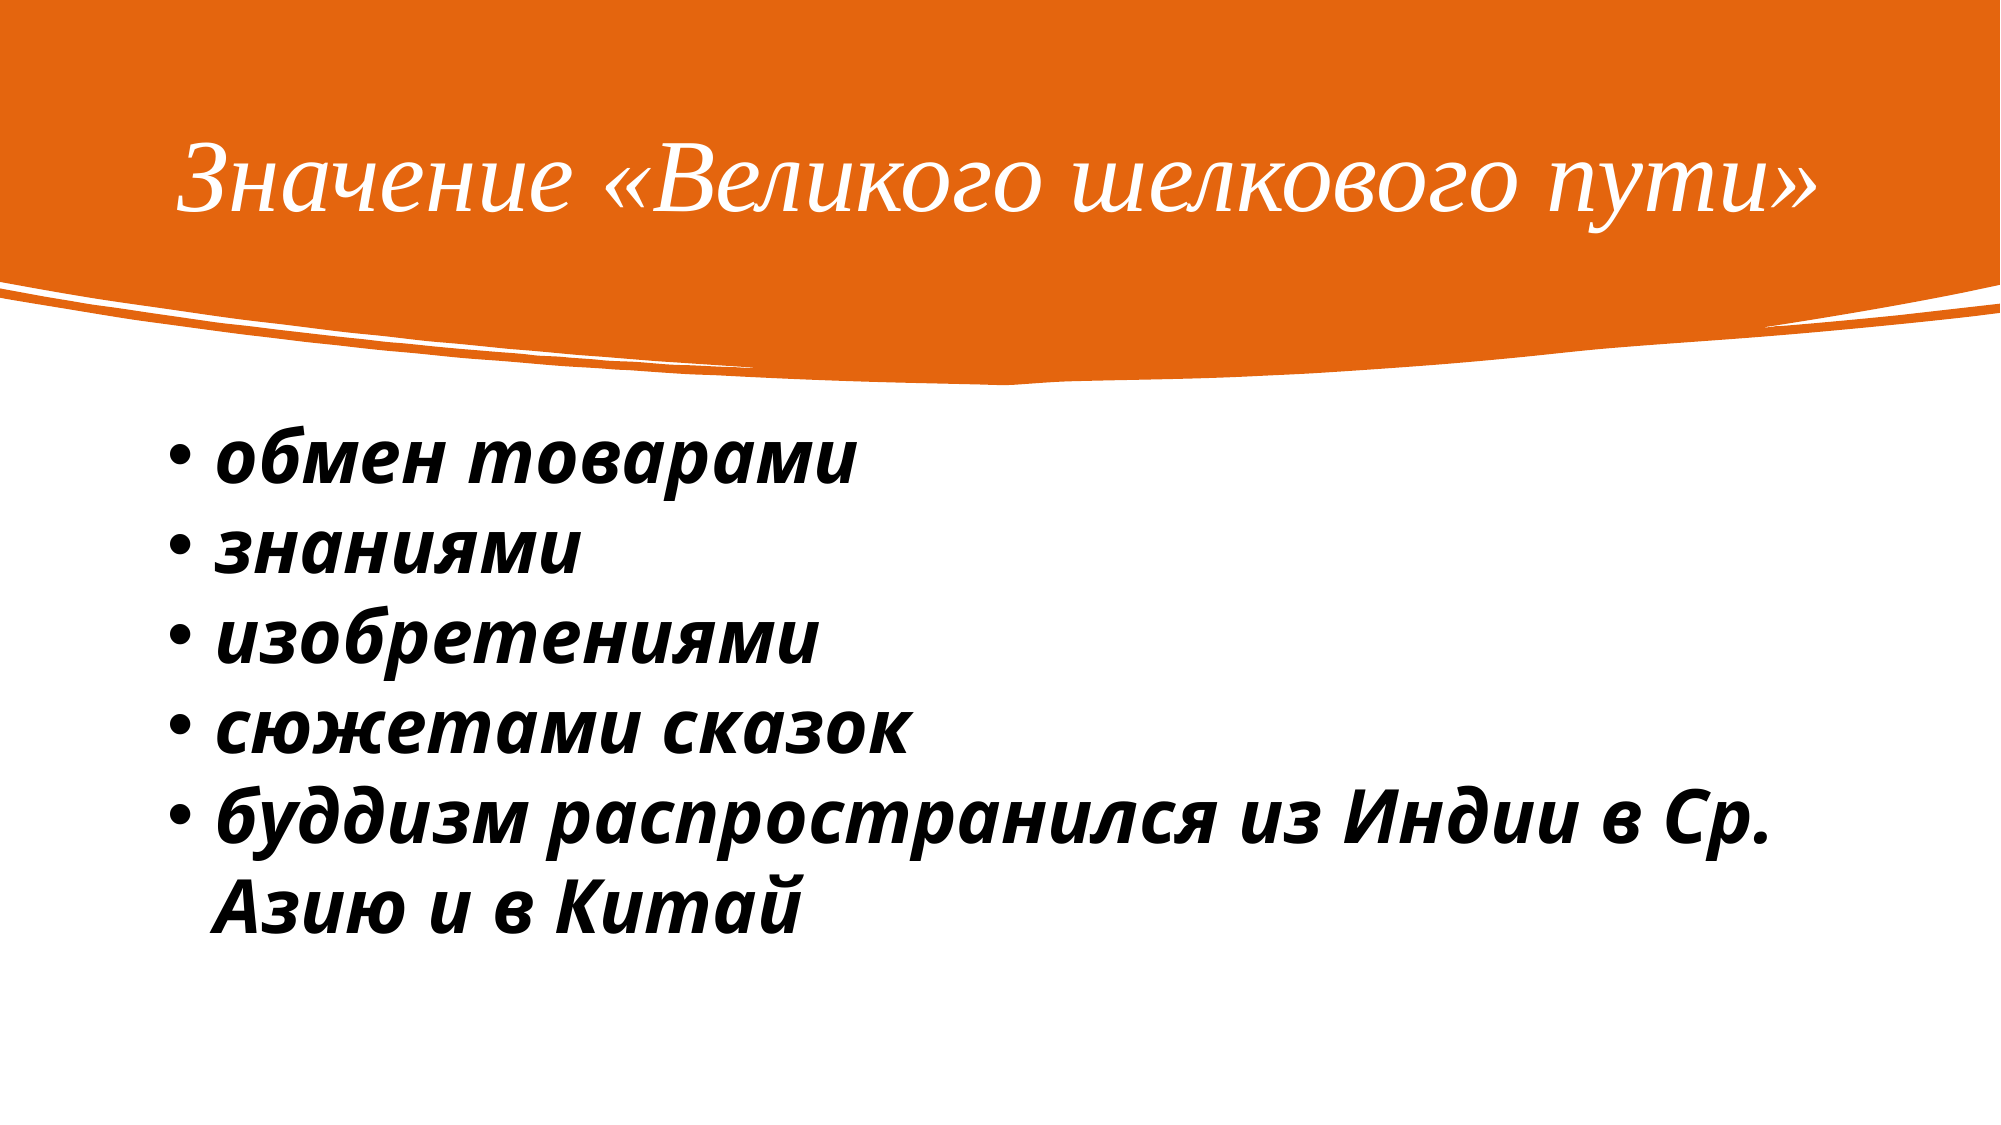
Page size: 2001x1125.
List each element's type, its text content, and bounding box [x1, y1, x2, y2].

text_box обмен товарами знаниями изобретениями сюжетами сказок буддизм распространился из Индии в Ср. Азию и в Китай [152, 400, 1852, 956]
title Значение «Великого шелкового пути» [138, 66, 1863, 287]
